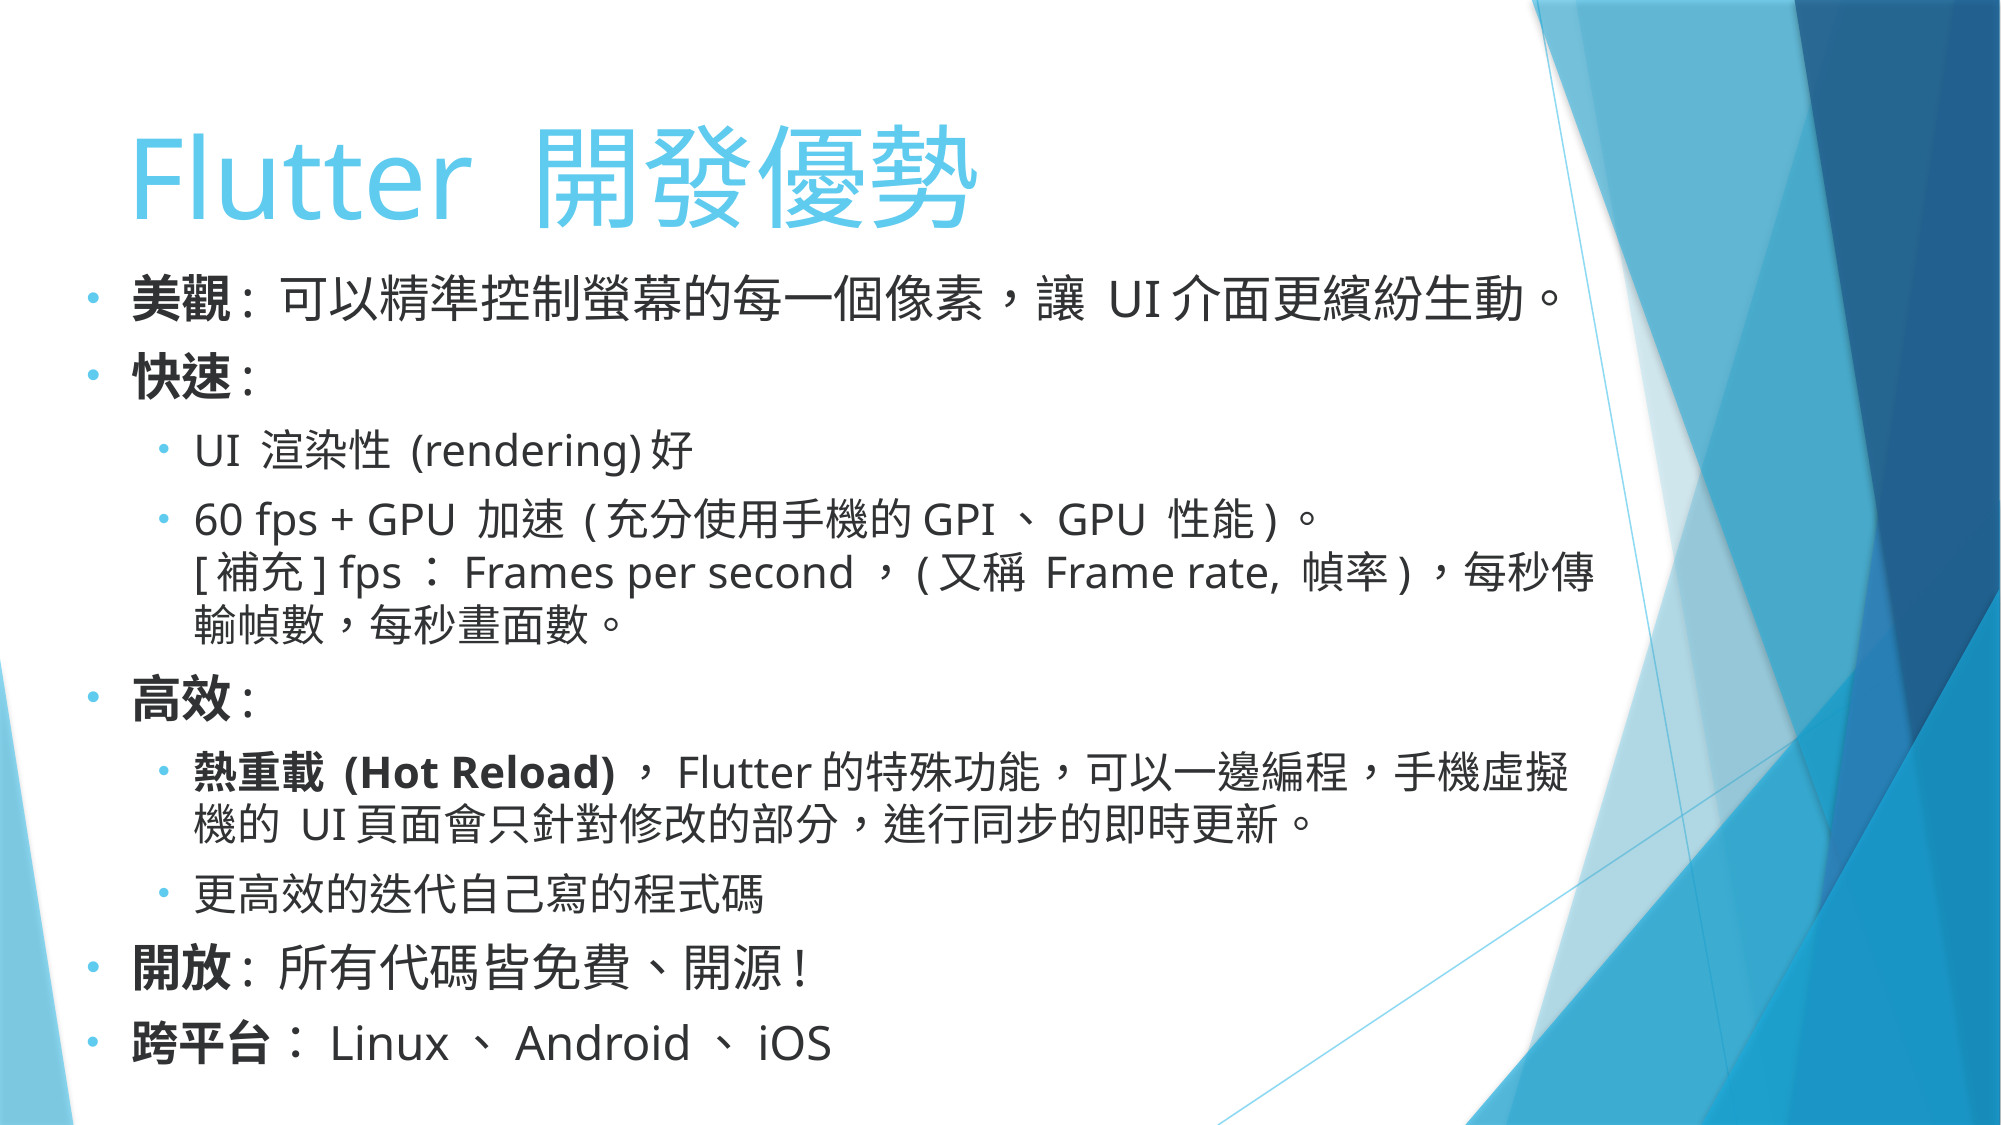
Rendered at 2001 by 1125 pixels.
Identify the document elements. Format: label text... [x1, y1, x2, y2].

title Flutter 開發優勢 [111, 99, 1522, 259]
list 美觀: 可以精準控制螢幕的每一個像素，讓 UI介面更繽紛生動。 快速: UI 渲染性 (rendering)好 60 fps + GPU 加速 (充分使用手機的GPI、GPU 性能)。 [補充] fps：Frames per second，(又稱 Frame rate, 幀率)，每秒傳輸幀數，每秒畫面數。 高效: 熱重載 (Hot Reload)，Flutter的特殊功能，可以一邊編程，手機虛擬機的 UI頁面會只針對修改的部分，進行同步的即時更新。 更高效的迭代自己寫的程式碼 開放: 所有代碼皆免費、開源! 跨平台：Linux、Android、iOS [0, 259, 1613, 1080]
